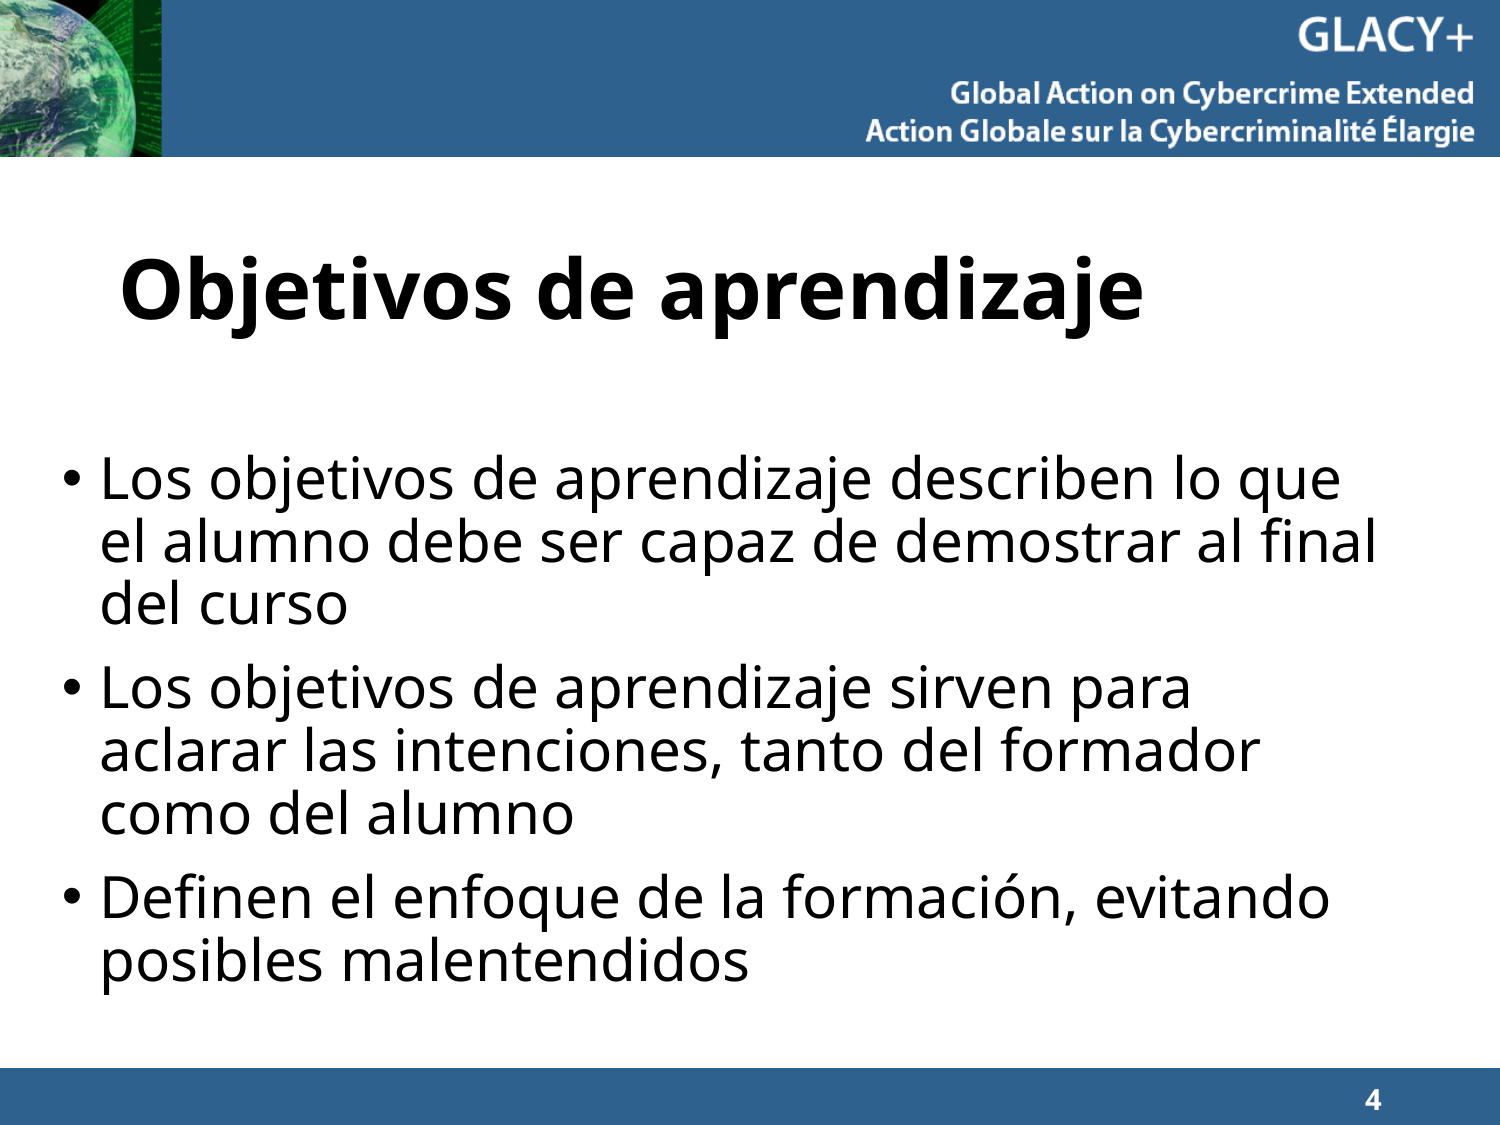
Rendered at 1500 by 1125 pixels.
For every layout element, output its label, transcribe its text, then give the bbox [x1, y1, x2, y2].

title Objetivos de aprendizaje [103, 197, 1397, 350]
picture [0, 0, 1500, 157]
slide_number 4 [1059, 1071, 1397, 1125]
list Los objetivos de aprendizaje describen lo que el alumno debe ser capaz de demostrar al final del curso Los objetivos de aprendizaje sirven para aclarar las intenciones, tanto del formador como del alumno Definen el enfoque de la formación, evitando posibles malentendidos [46, 350, 1397, 1094]
